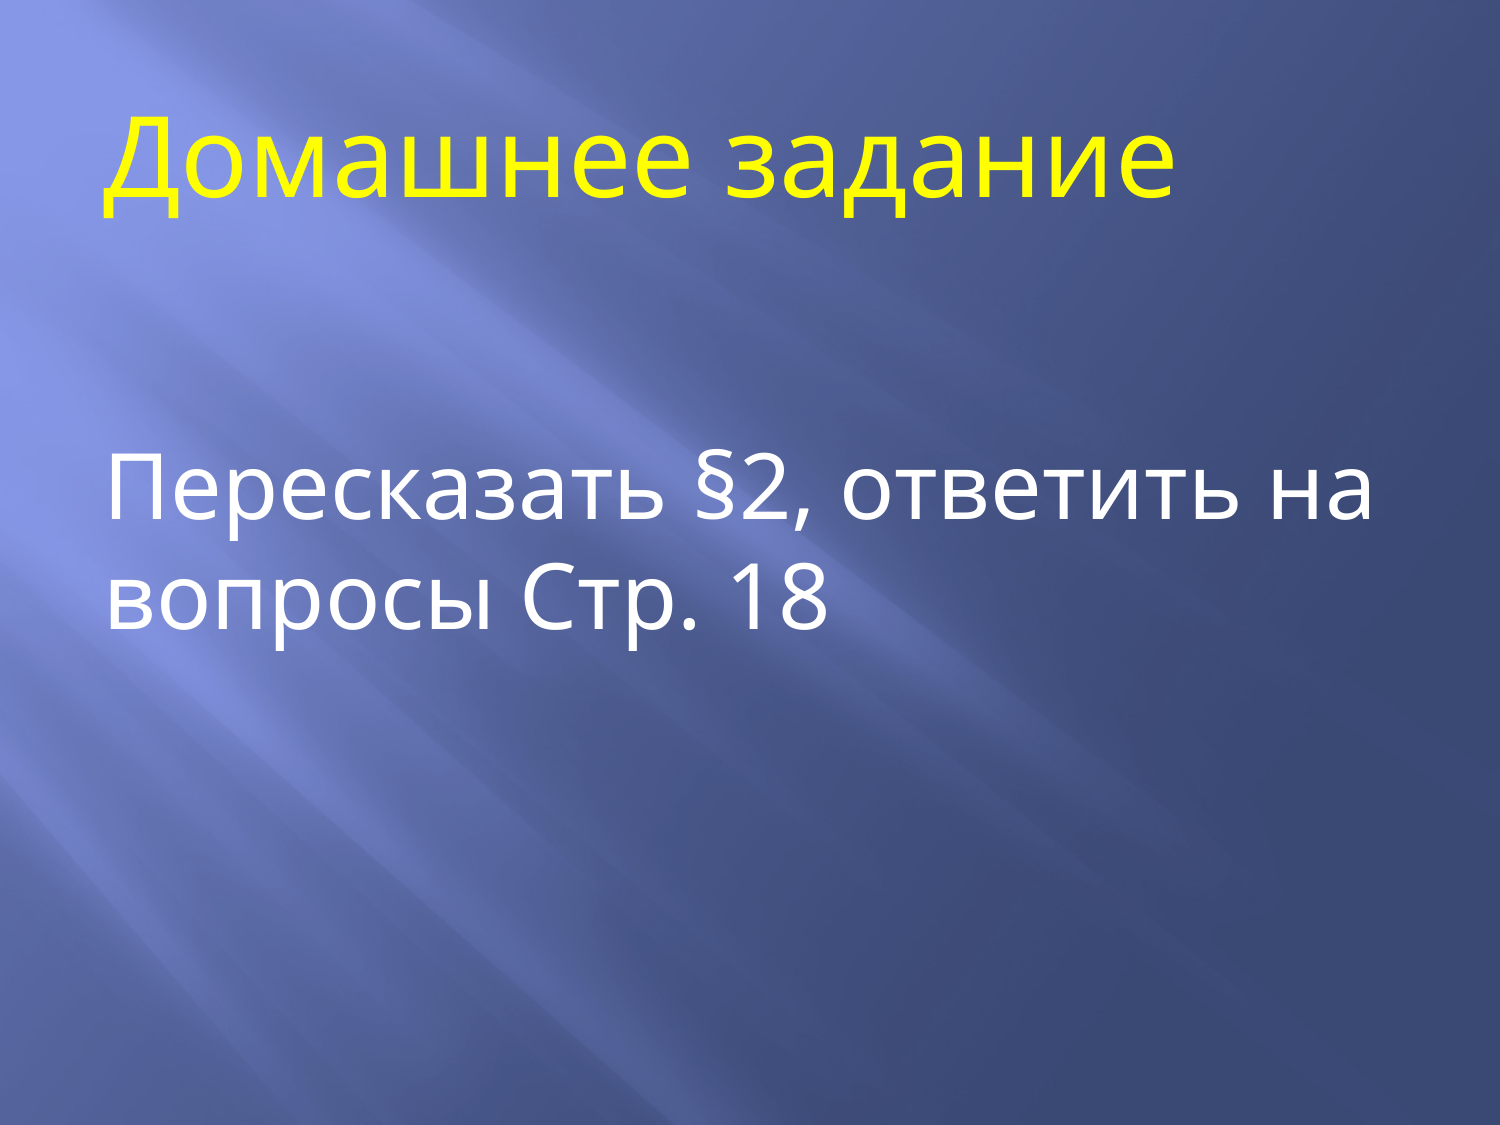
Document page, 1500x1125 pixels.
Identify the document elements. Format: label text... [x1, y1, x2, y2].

text_box Пересказать §2, ответить на вопросы Стр. 18 [88, 420, 1447, 656]
text_box Домашнее задание [88, 78, 1412, 228]
